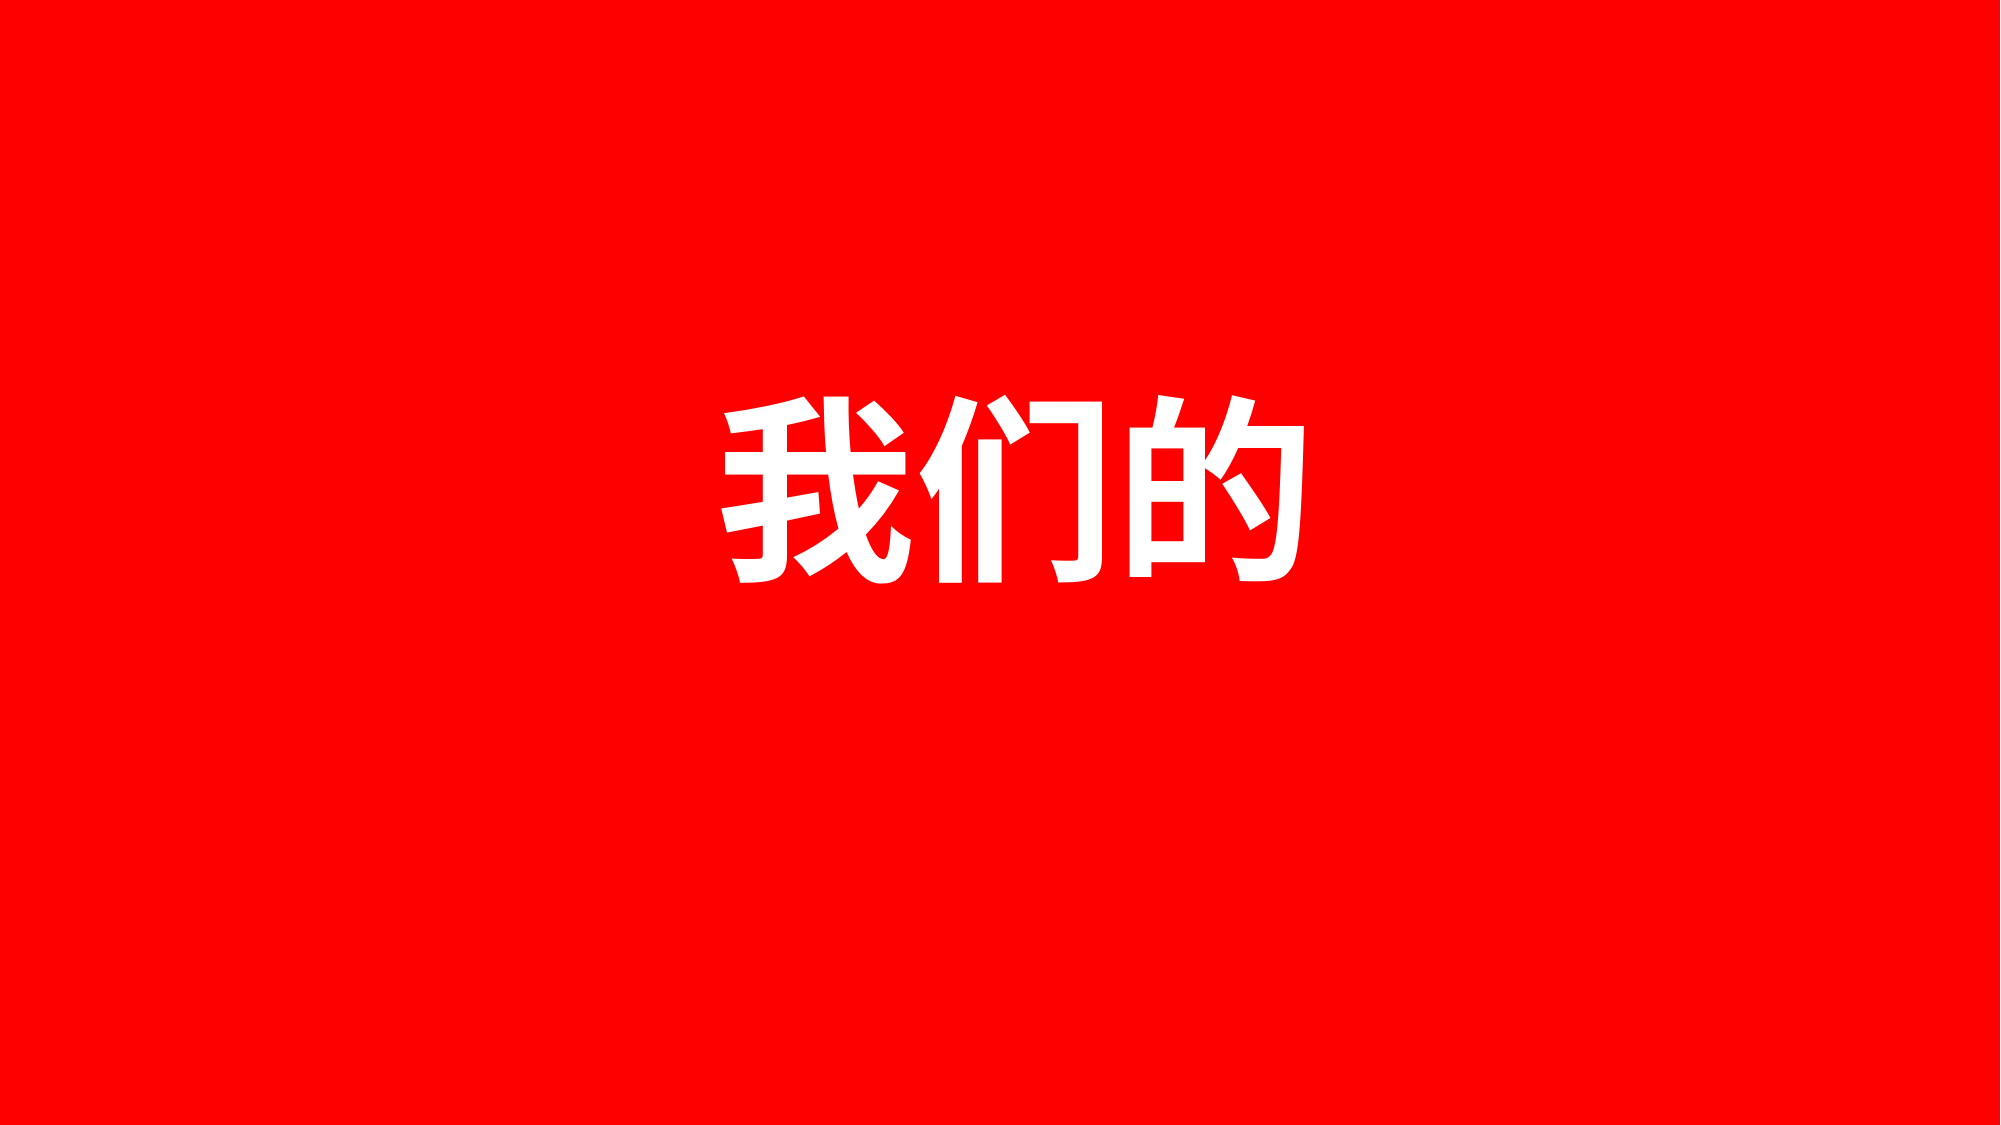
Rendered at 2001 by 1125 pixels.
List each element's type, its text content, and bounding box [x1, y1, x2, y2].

text_box 我们的 [701, 358, 1401, 613]
